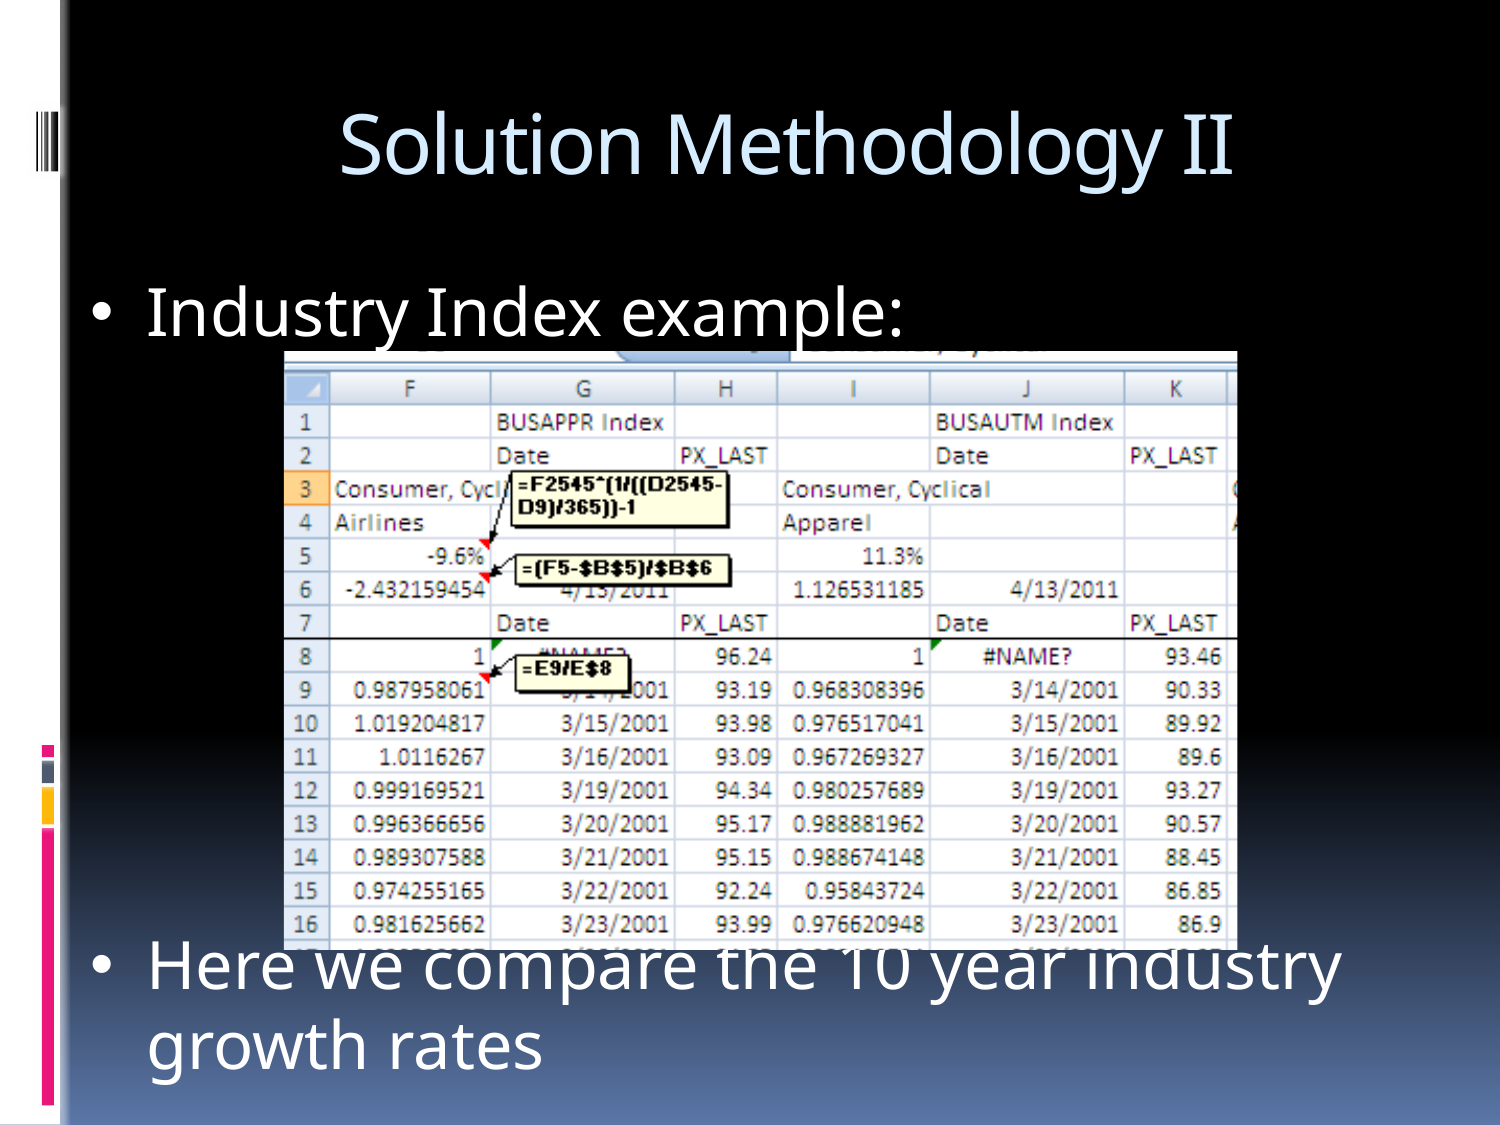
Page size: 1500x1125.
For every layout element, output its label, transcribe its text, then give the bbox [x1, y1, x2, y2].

text_box Industry Index example: Here we compare the 10 year industry growth rates [74, 262, 1425, 1088]
title Solution Methodology II [150, 83, 1425, 234]
picture [283, 351, 1238, 950]
